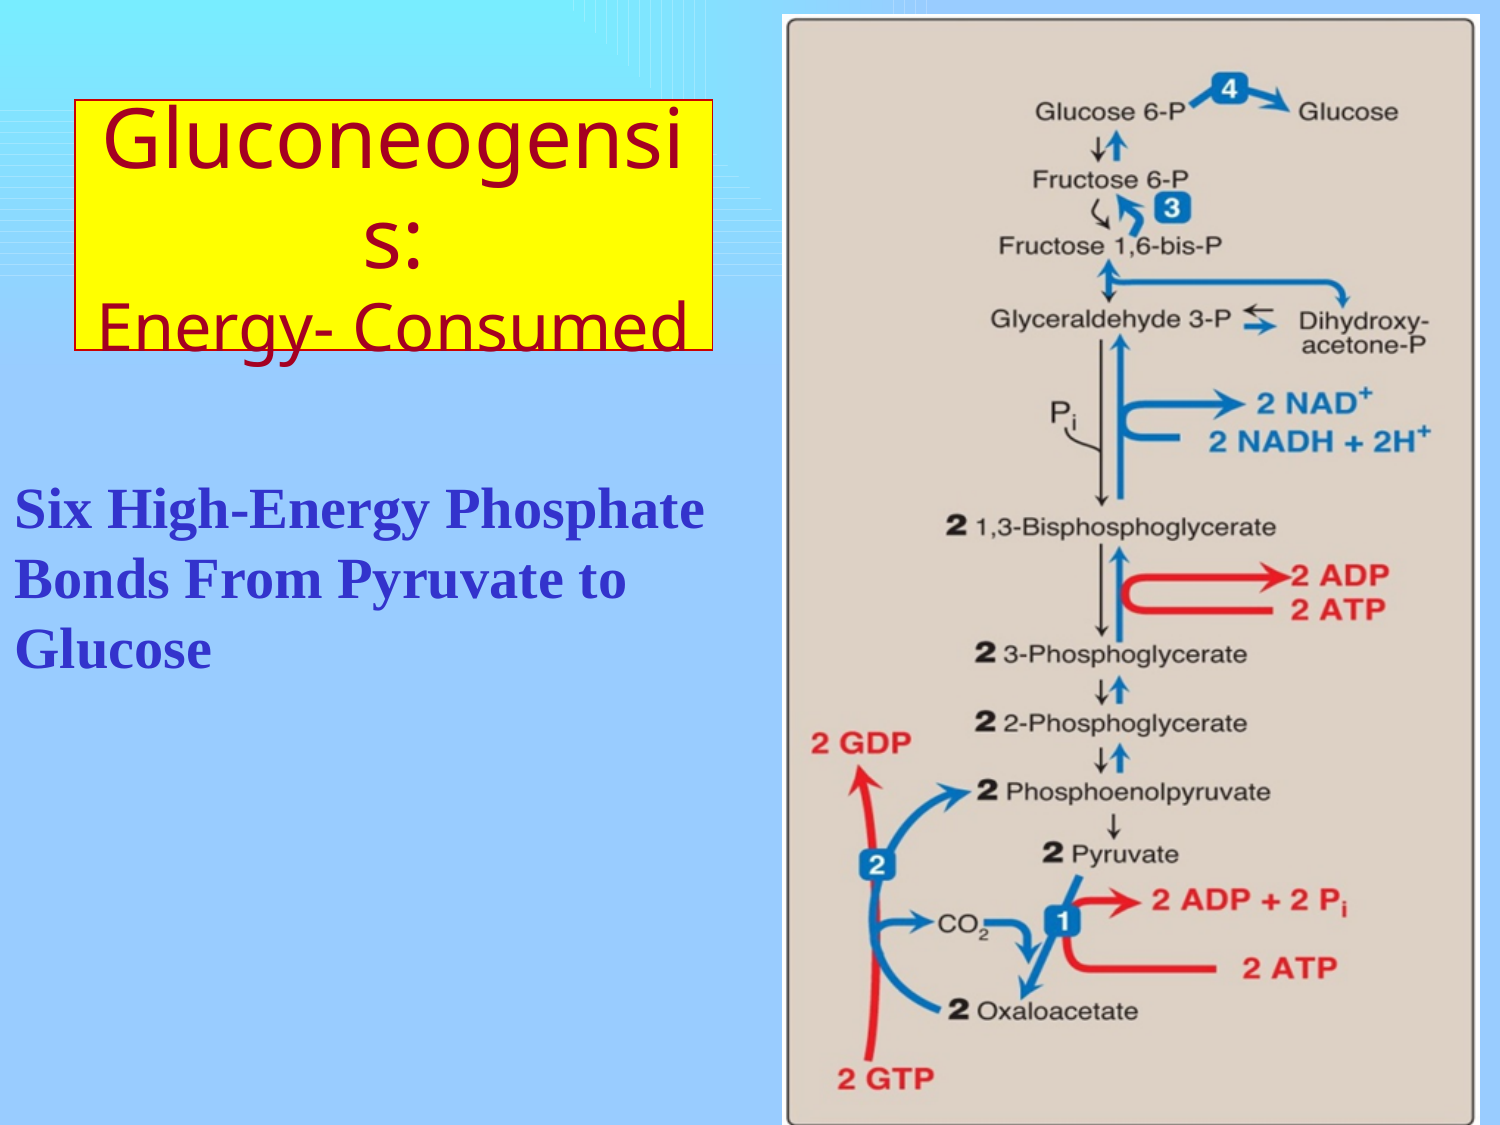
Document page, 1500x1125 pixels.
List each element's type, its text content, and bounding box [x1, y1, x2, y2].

title Gluconeogensis: Energy- Consumed [74, 99, 713, 351]
picture [782, 14, 1480, 1125]
text_box Six High-Energy Phosphate Bonds From Pyruvate to Glucose [0, 462, 776, 688]
